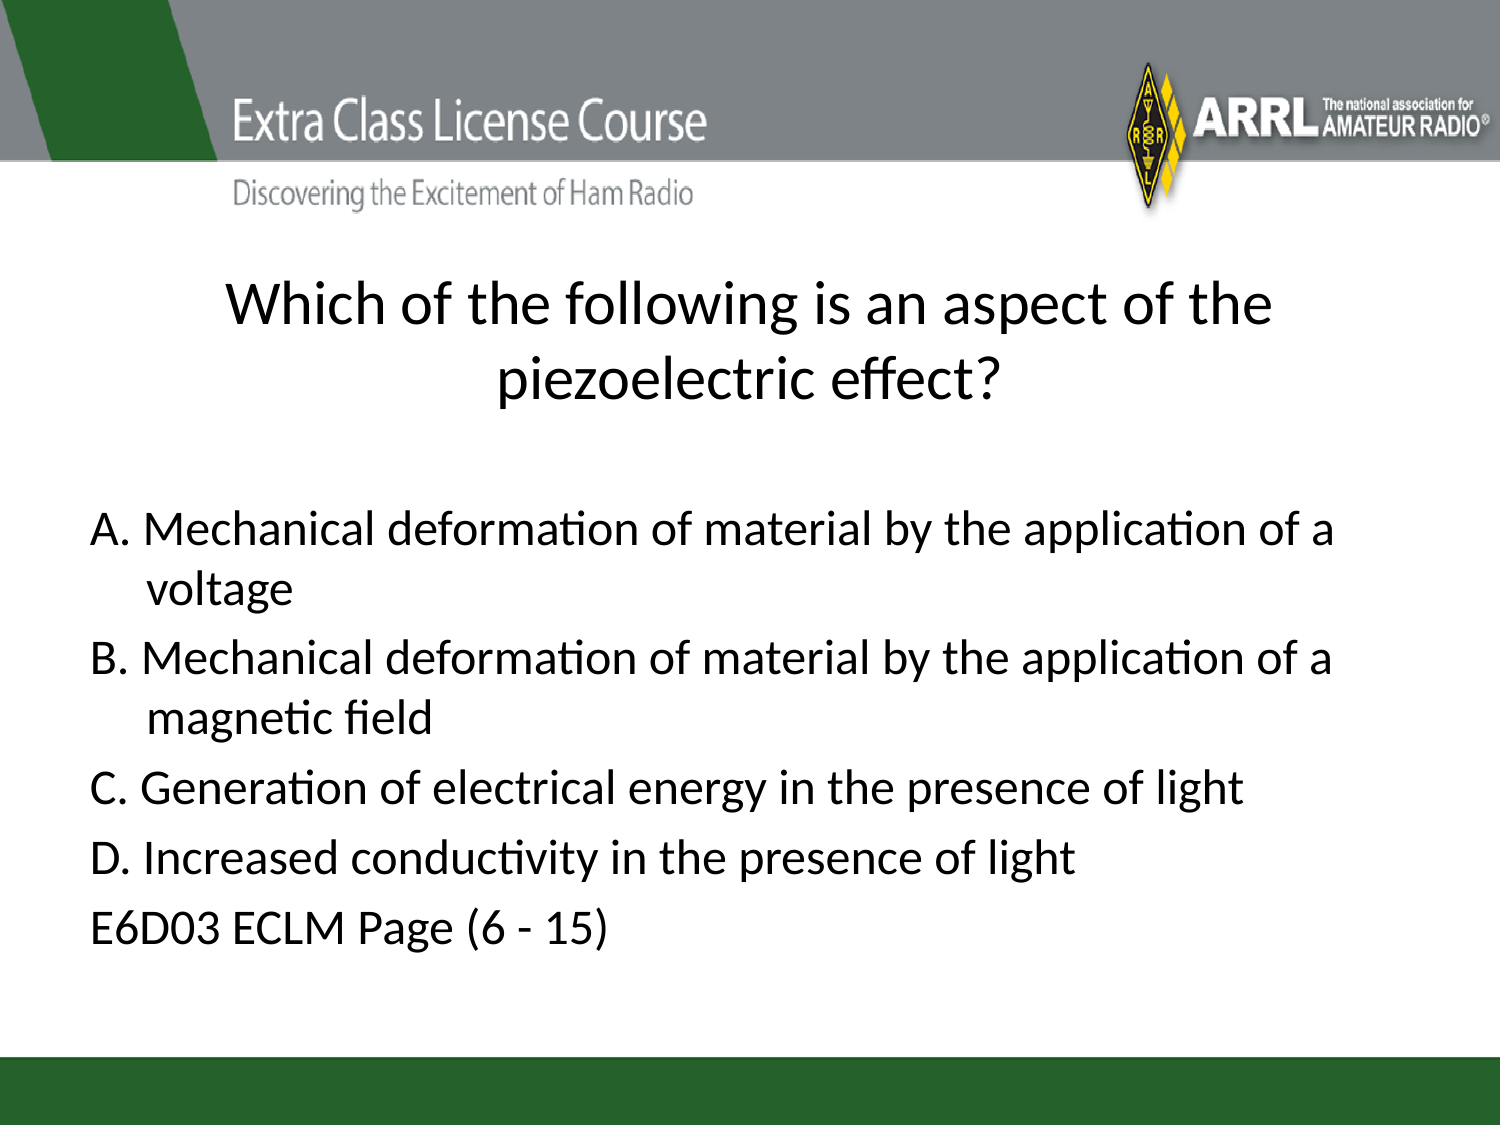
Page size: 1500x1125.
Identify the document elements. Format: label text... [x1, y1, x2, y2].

list A. Mechanical deformation of material by the application of a voltage B. Mechanical deformation of material by the application of a magnetic field C. Generation of electrical energy in the presence of light D. Increased conductivity in the presence of light E6D03 ECLM Page (6 - 15) [75, 487, 1425, 1005]
title Which of the following is an aspect of the piezoelectric effect? [75, 254, 1425, 435]
picture [0, 0, 1500, 1125]
